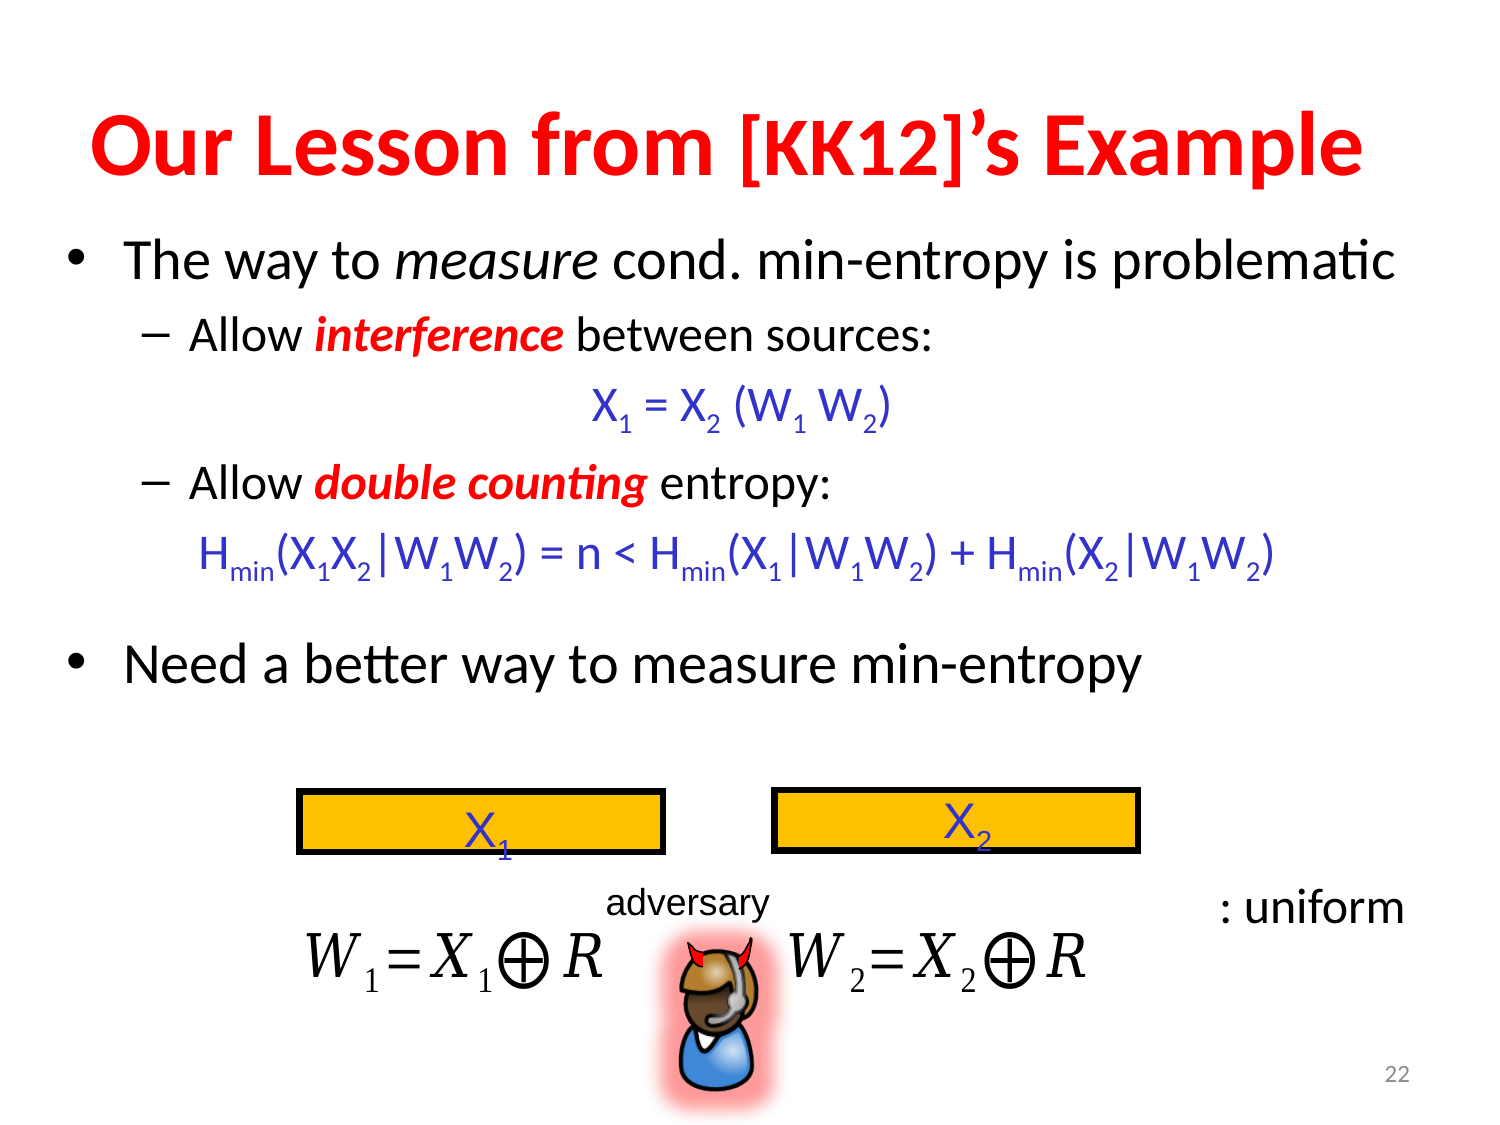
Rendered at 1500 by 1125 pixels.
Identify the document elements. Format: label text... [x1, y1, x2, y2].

text_box X2 [928, 781, 1008, 865]
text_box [649, 937, 789, 1093]
text_box [299, 791, 448, 853]
text_box [774, 789, 928, 851]
text_box X1 [448, 790, 528, 874]
title Our Lesson from [KK12]’s Example [75, 45, 1425, 233]
slide_number 22 [1074, 1042, 1425, 1103]
text_box adversary [590, 870, 785, 930]
text_box [1008, 789, 1138, 851]
text_box [528, 791, 663, 853]
